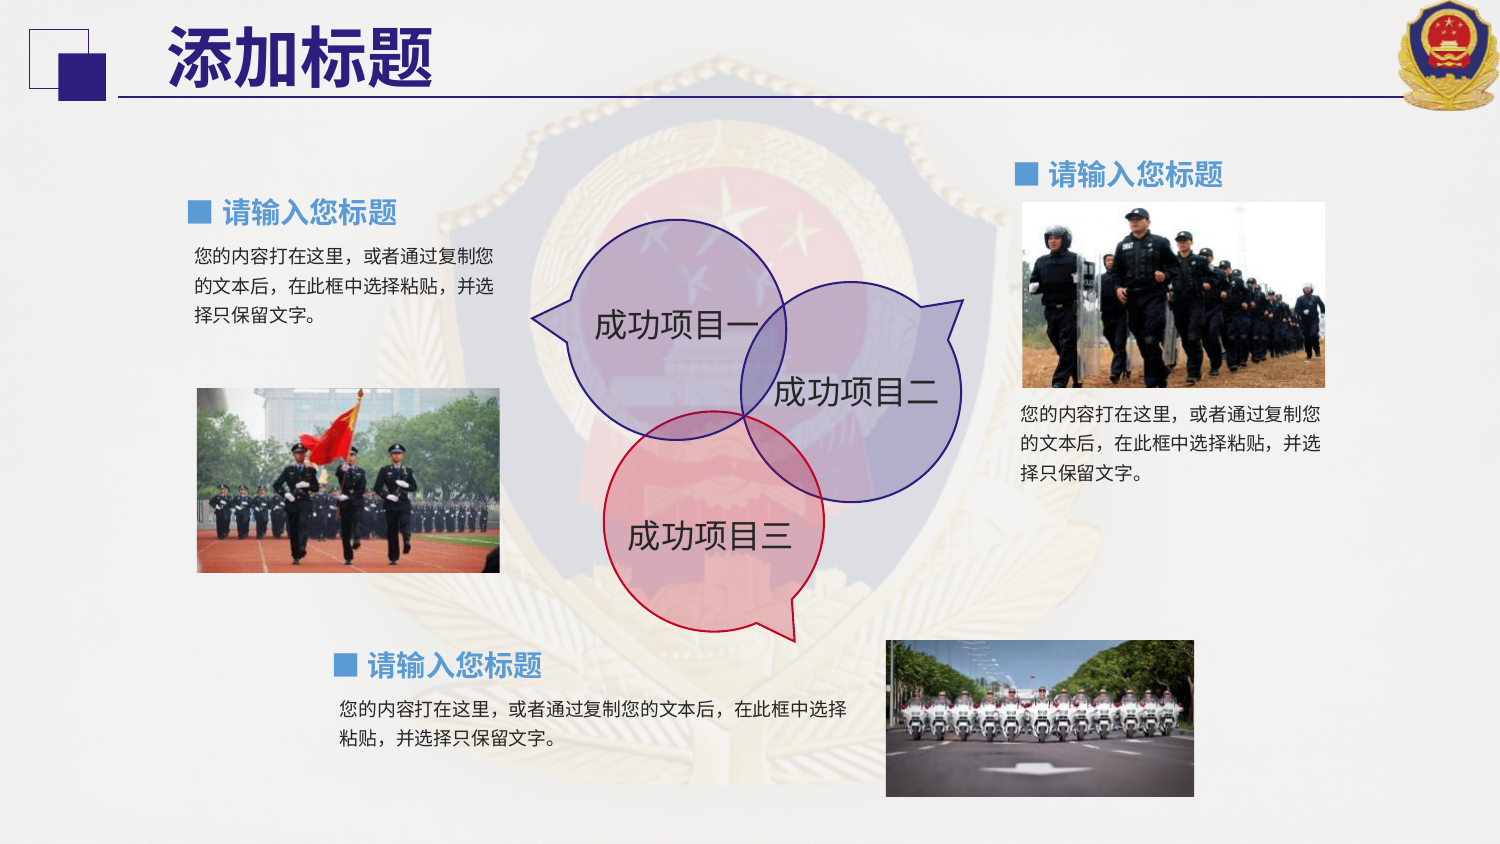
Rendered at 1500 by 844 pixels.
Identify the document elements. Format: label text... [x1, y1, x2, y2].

text_box 成功项目二 [790, 352, 924, 430]
text_box 成功项目一 [610, 285, 744, 363]
picture [1370, 0, 1500, 130]
text_box 您的内容打在这里，或者通过复制您的文本后，在此框中选择粘贴，并选择只保留文字。 [183, 232, 524, 332]
text_box ■请输入您标题 [320, 641, 555, 688]
text_box [532, 219, 787, 440]
text_box [29, 28, 90, 89]
text_box [746, 282, 963, 503]
text_box 您的内容打在这里，或者通过复制您的文本后，在此框中选择粘贴，并选择只保留文字。 [1009, 390, 1350, 490]
text_box ■请输入您标题 [174, 188, 409, 236]
text_box ■请输入您标题 [1000, 150, 1236, 197]
text_box [603, 416, 824, 642]
text_box [196, 388, 500, 574]
text_box [1022, 202, 1326, 388]
text_box [57, 52, 107, 102]
text_box [885, 640, 1195, 797]
text_box 您的内容打在这里，或者通过复制您的文本后，在此框中选择粘贴，并选择只保留文字。 [328, 685, 874, 755]
text_box 添加标题 [152, 17, 686, 83]
text_box 成功项目三 [644, 496, 778, 574]
